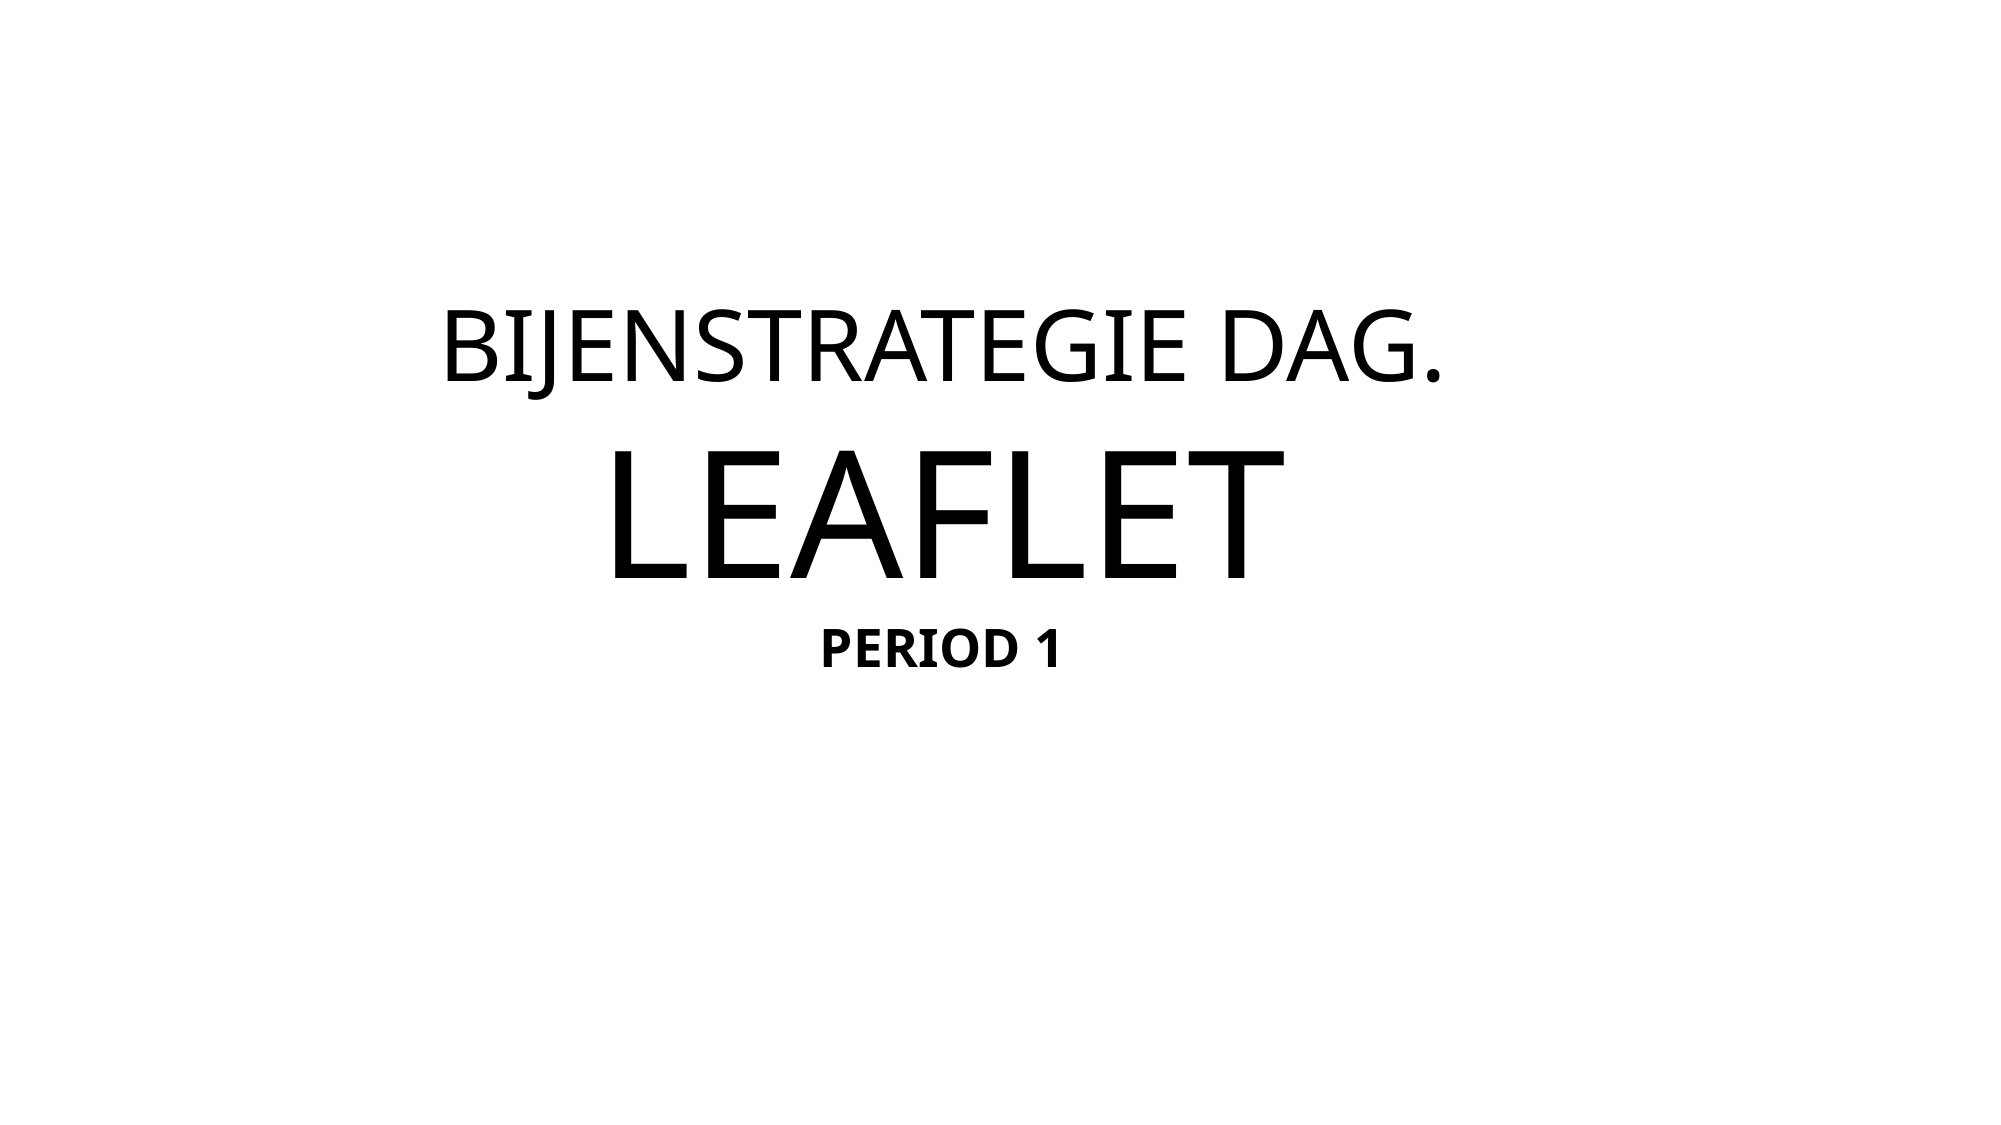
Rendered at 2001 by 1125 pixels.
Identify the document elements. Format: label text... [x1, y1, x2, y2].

title Bijenstrategie dag. Leaflet Period 1 [200, 269, 1685, 686]
